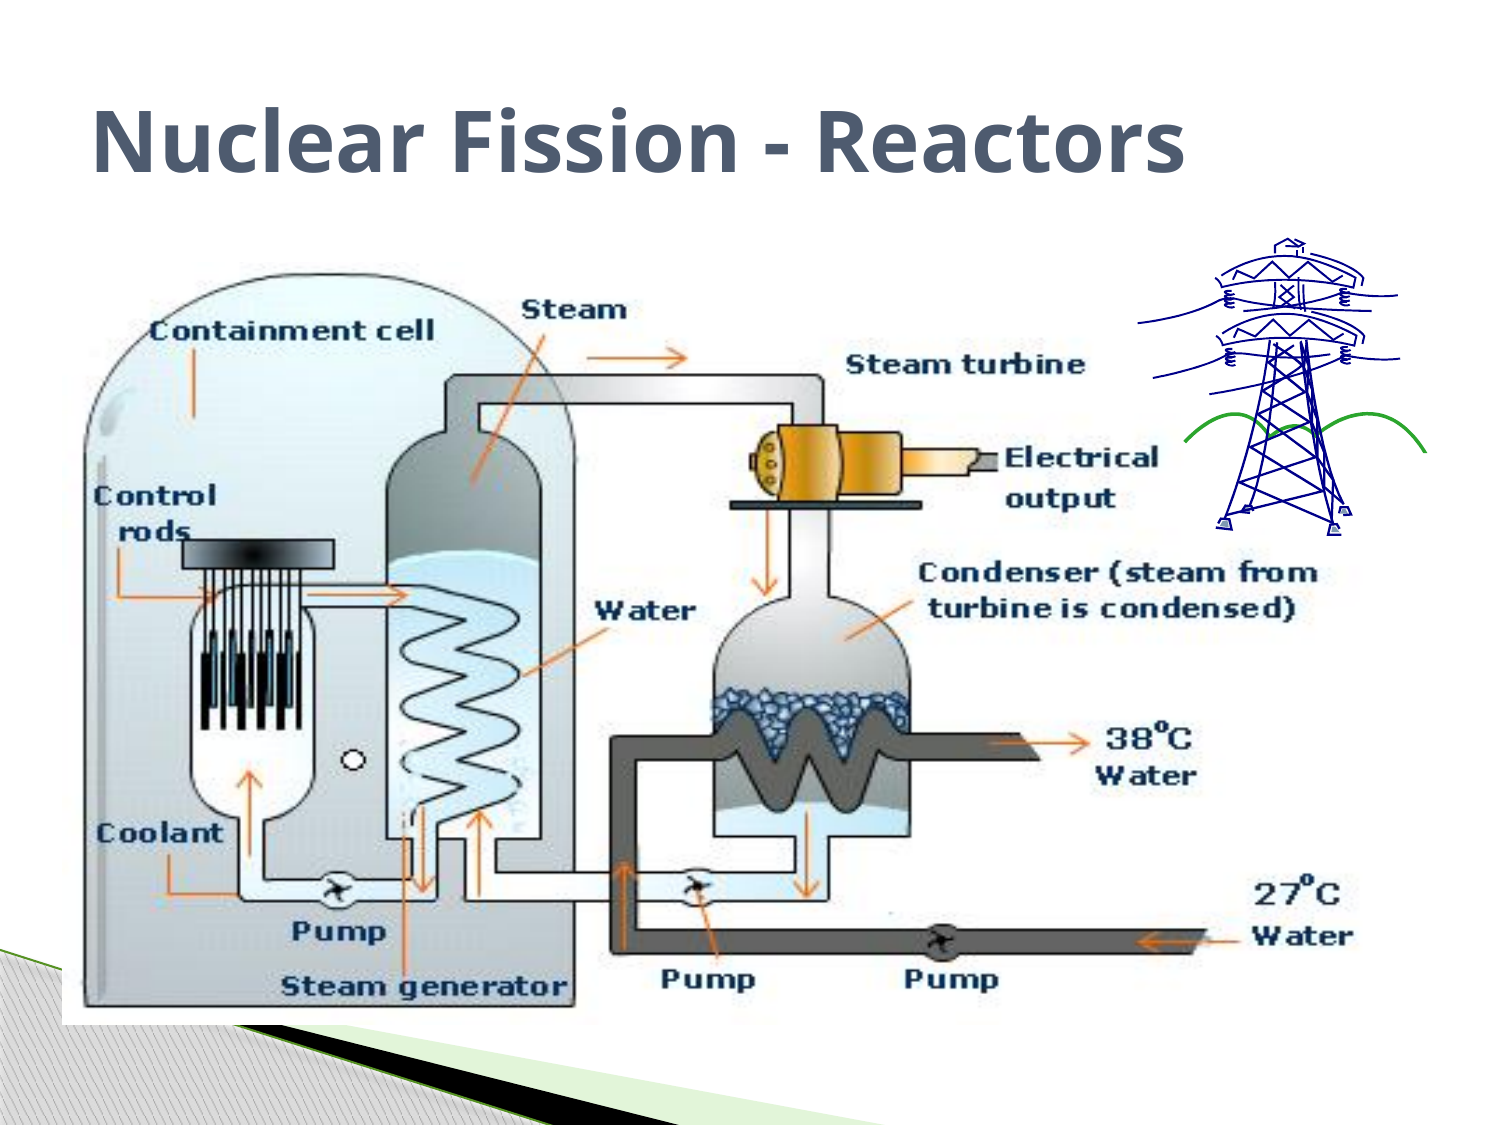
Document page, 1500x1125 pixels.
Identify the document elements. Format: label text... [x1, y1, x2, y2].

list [62, 262, 1368, 1026]
title Nuclear Fission - Reactors [75, 45, 1425, 233]
picture [1137, 237, 1428, 537]
